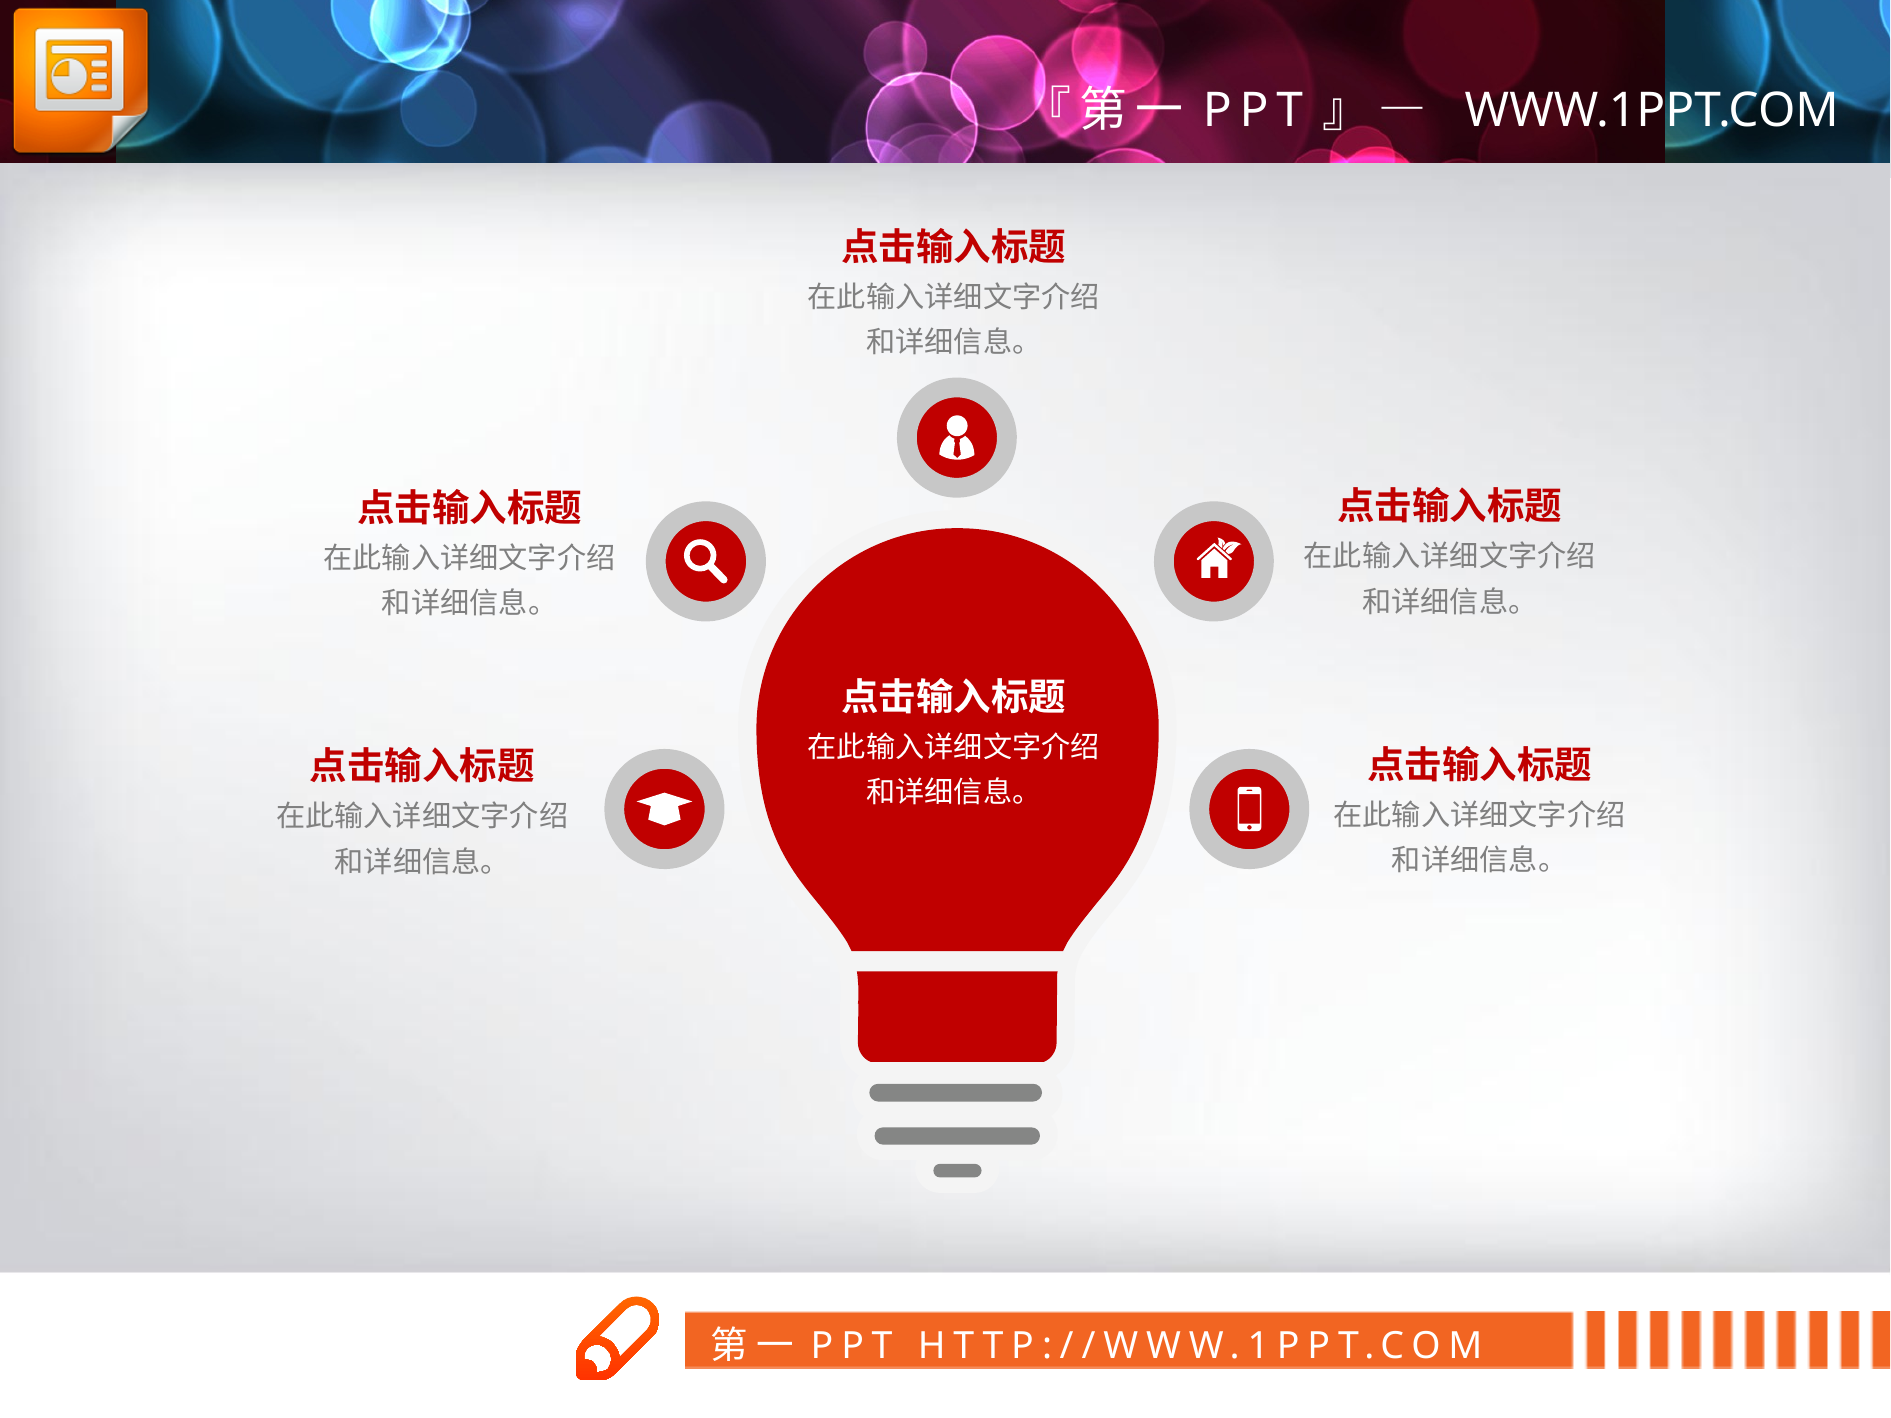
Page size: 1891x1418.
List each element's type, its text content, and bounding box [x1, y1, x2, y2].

text_box 点击输入标题 在此输入详细文字介绍 和详细信息。 [1288, 474, 1612, 626]
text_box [655, 510, 757, 612]
text_box 点击输入标题 在此输入详细文字介绍 和详细信息。 [261, 734, 584, 886]
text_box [1163, 510, 1265, 612]
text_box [906, 387, 1008, 489]
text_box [614, 758, 715, 860]
text_box 点击输入标题 在此输入详细文字介绍 和详细信息。 [1318, 733, 1641, 884]
picture [685, 1311, 1891, 1369]
text_box 点击输入标题 在此输入详细文字介绍 和详细信息。 [792, 215, 1115, 366]
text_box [1199, 758, 1300, 860]
text_box 点击输入标题 在此输入详细文字介绍 和详细信息。 [308, 476, 631, 627]
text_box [737, 510, 1177, 1194]
picture [0, 0, 1891, 1275]
